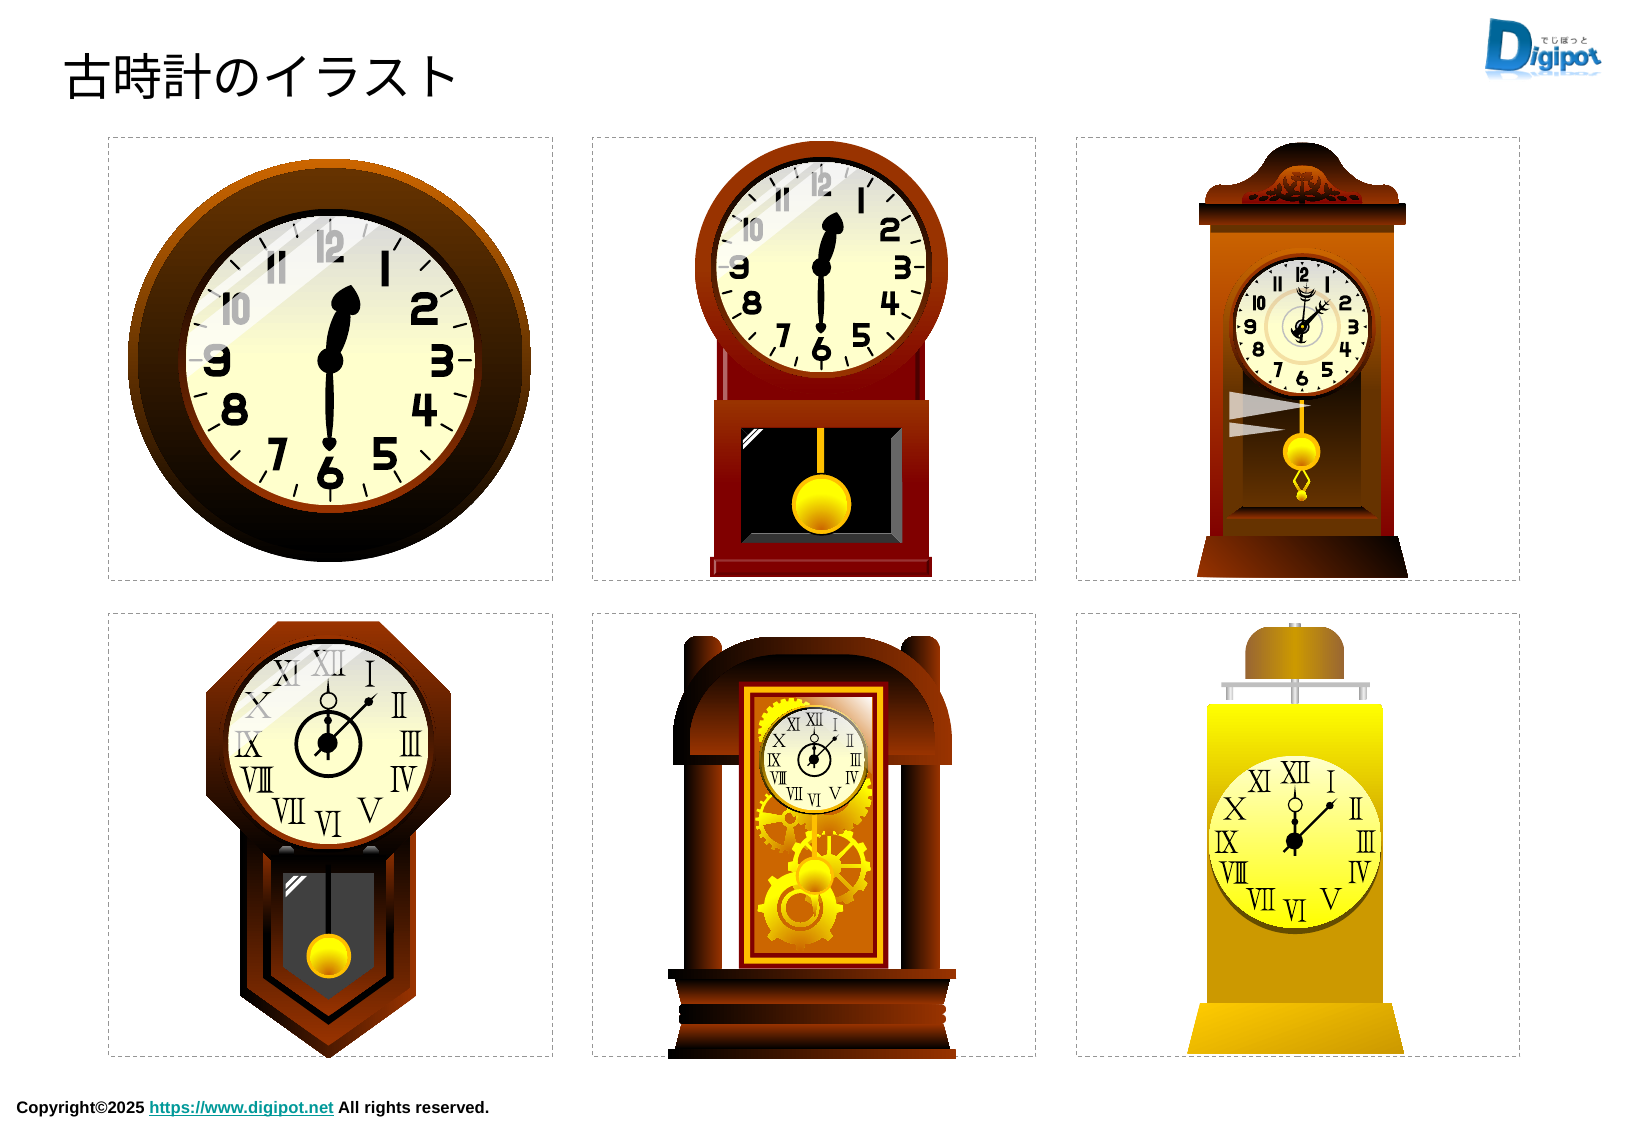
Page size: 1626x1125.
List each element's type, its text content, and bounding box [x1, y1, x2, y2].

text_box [127, 158, 532, 563]
text_box 古時計のイラスト [47, 38, 477, 113]
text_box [205, 621, 452, 1059]
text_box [667, 635, 957, 1060]
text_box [694, 140, 949, 578]
picture [1485, 18, 1602, 82]
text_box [1196, 142, 1409, 578]
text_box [1187, 622, 1405, 1054]
